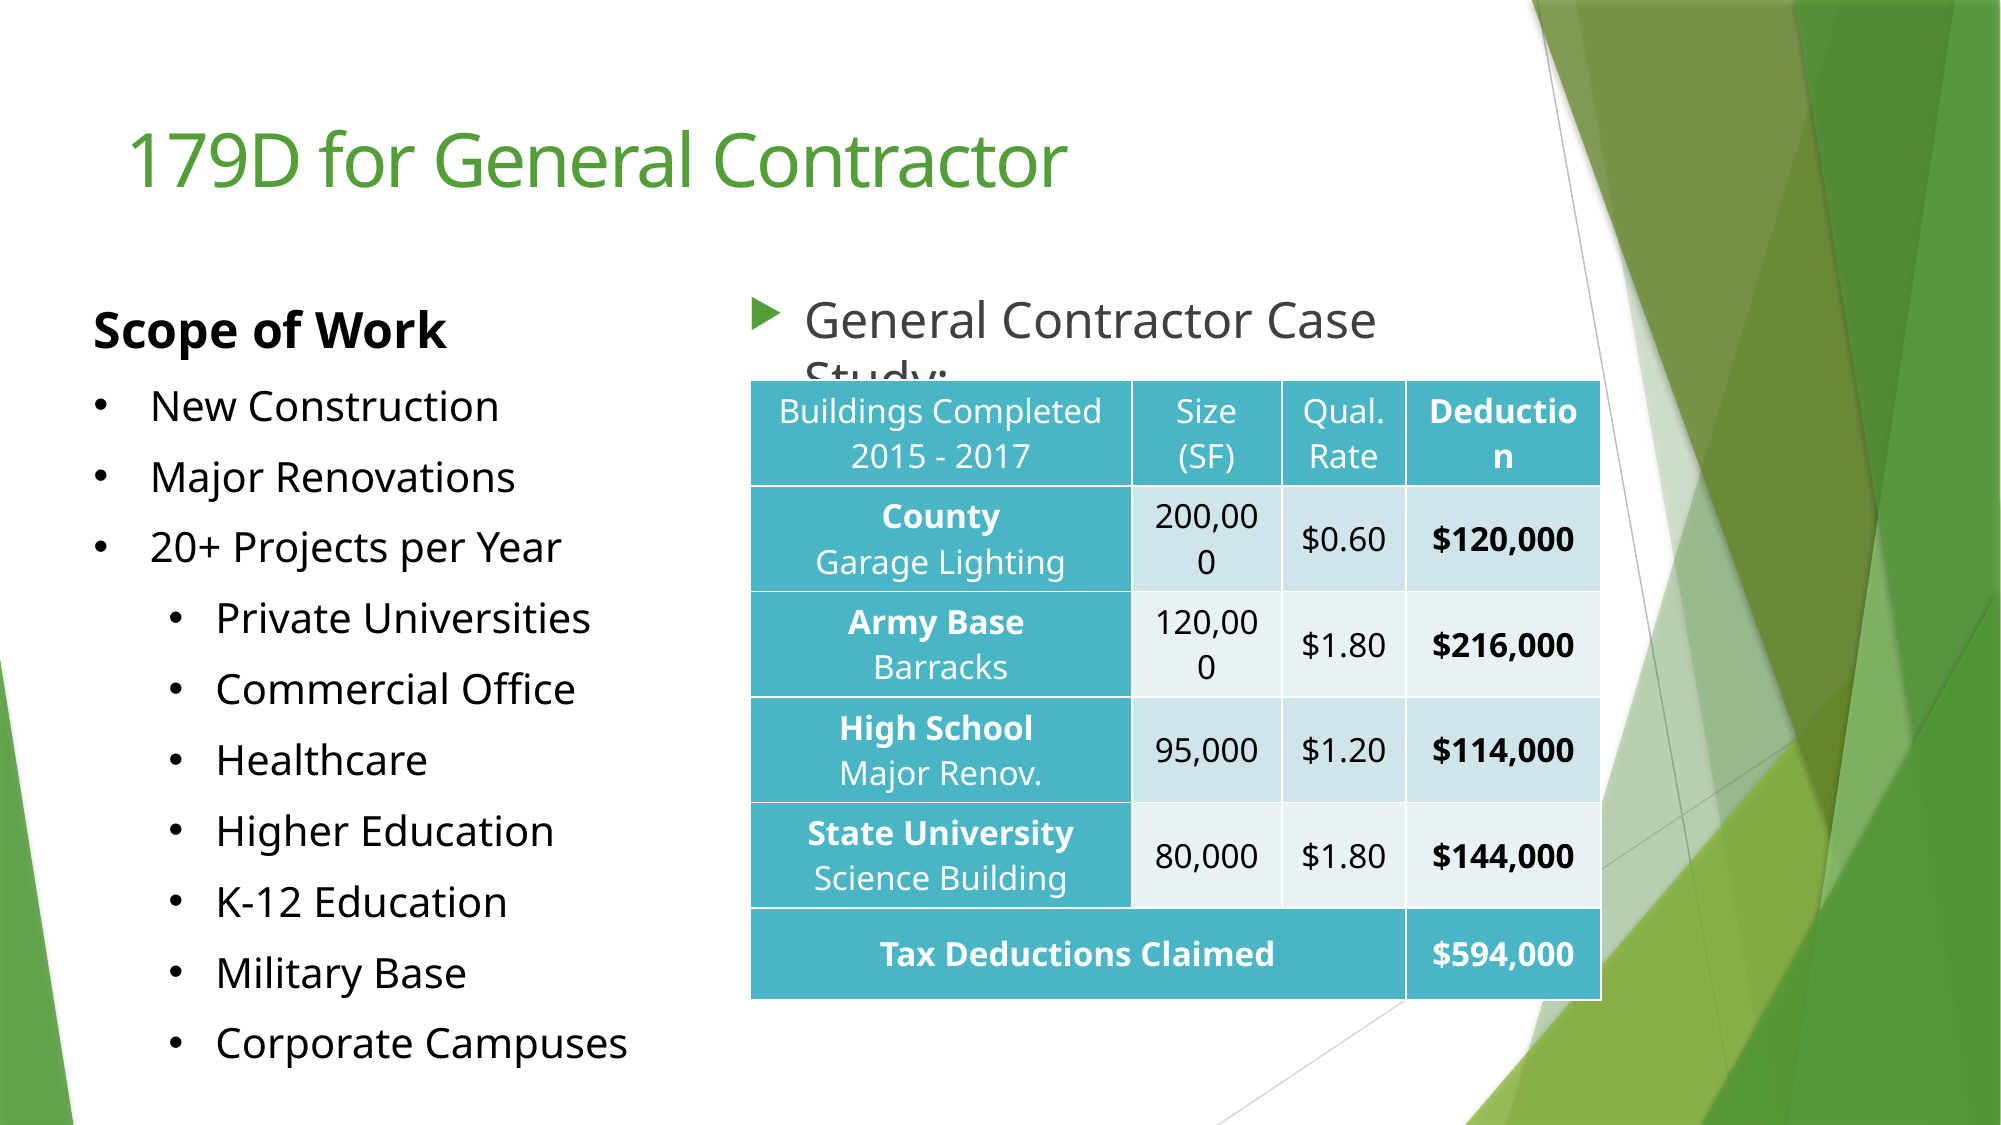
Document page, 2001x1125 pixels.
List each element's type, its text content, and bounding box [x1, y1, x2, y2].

table_cell $144,000 [1407, 803, 1600, 907]
table_cell Tax Deductions Claimed [751, 909, 1405, 999]
table_cell 80,000 [1133, 803, 1281, 907]
table_cell 200,000 [1133, 487, 1281, 591]
table_cell 95,000 [1133, 698, 1281, 802]
table_header Deduction [1407, 381, 1600, 485]
table_cell High School Major Renov. [751, 698, 1131, 802]
table_header Qual. Rate [1283, 381, 1405, 485]
table_cell $216,000 [1407, 592, 1600, 696]
table_cell $0.60 [1283, 487, 1405, 591]
table_cell County Garage Lighting [751, 487, 1131, 591]
text_box 179D for General Contractor [111, 99, 1522, 317]
table_cell $120,000 [1407, 487, 1600, 591]
table_cell 120,000 [1133, 592, 1281, 696]
table_cell $114,000 [1407, 698, 1600, 802]
table_cell $1.20 [1283, 698, 1405, 802]
text_box Scope of Work New Construction Major Renovations 20+ Projects per Year Private Universities Commercial Office Healthcare Higher Education K-12 Education Military Base Corporate Campuses [78, 291, 751, 1084]
text_box [103, 59, 1398, 278]
text_box General Contractor Case Study: [751, 281, 1539, 379]
table_header Size (SF) [1133, 381, 1281, 485]
table_cell $1.80 [1283, 803, 1405, 907]
table_cell State University Science Building [751, 803, 1131, 907]
table_header Buildings Completed 2015 - 2017 [751, 381, 1131, 485]
table_cell Army Base Barracks [751, 592, 1131, 696]
table_cell $594,000 [1407, 909, 1600, 999]
table_cell $1.80 [1283, 592, 1405, 696]
